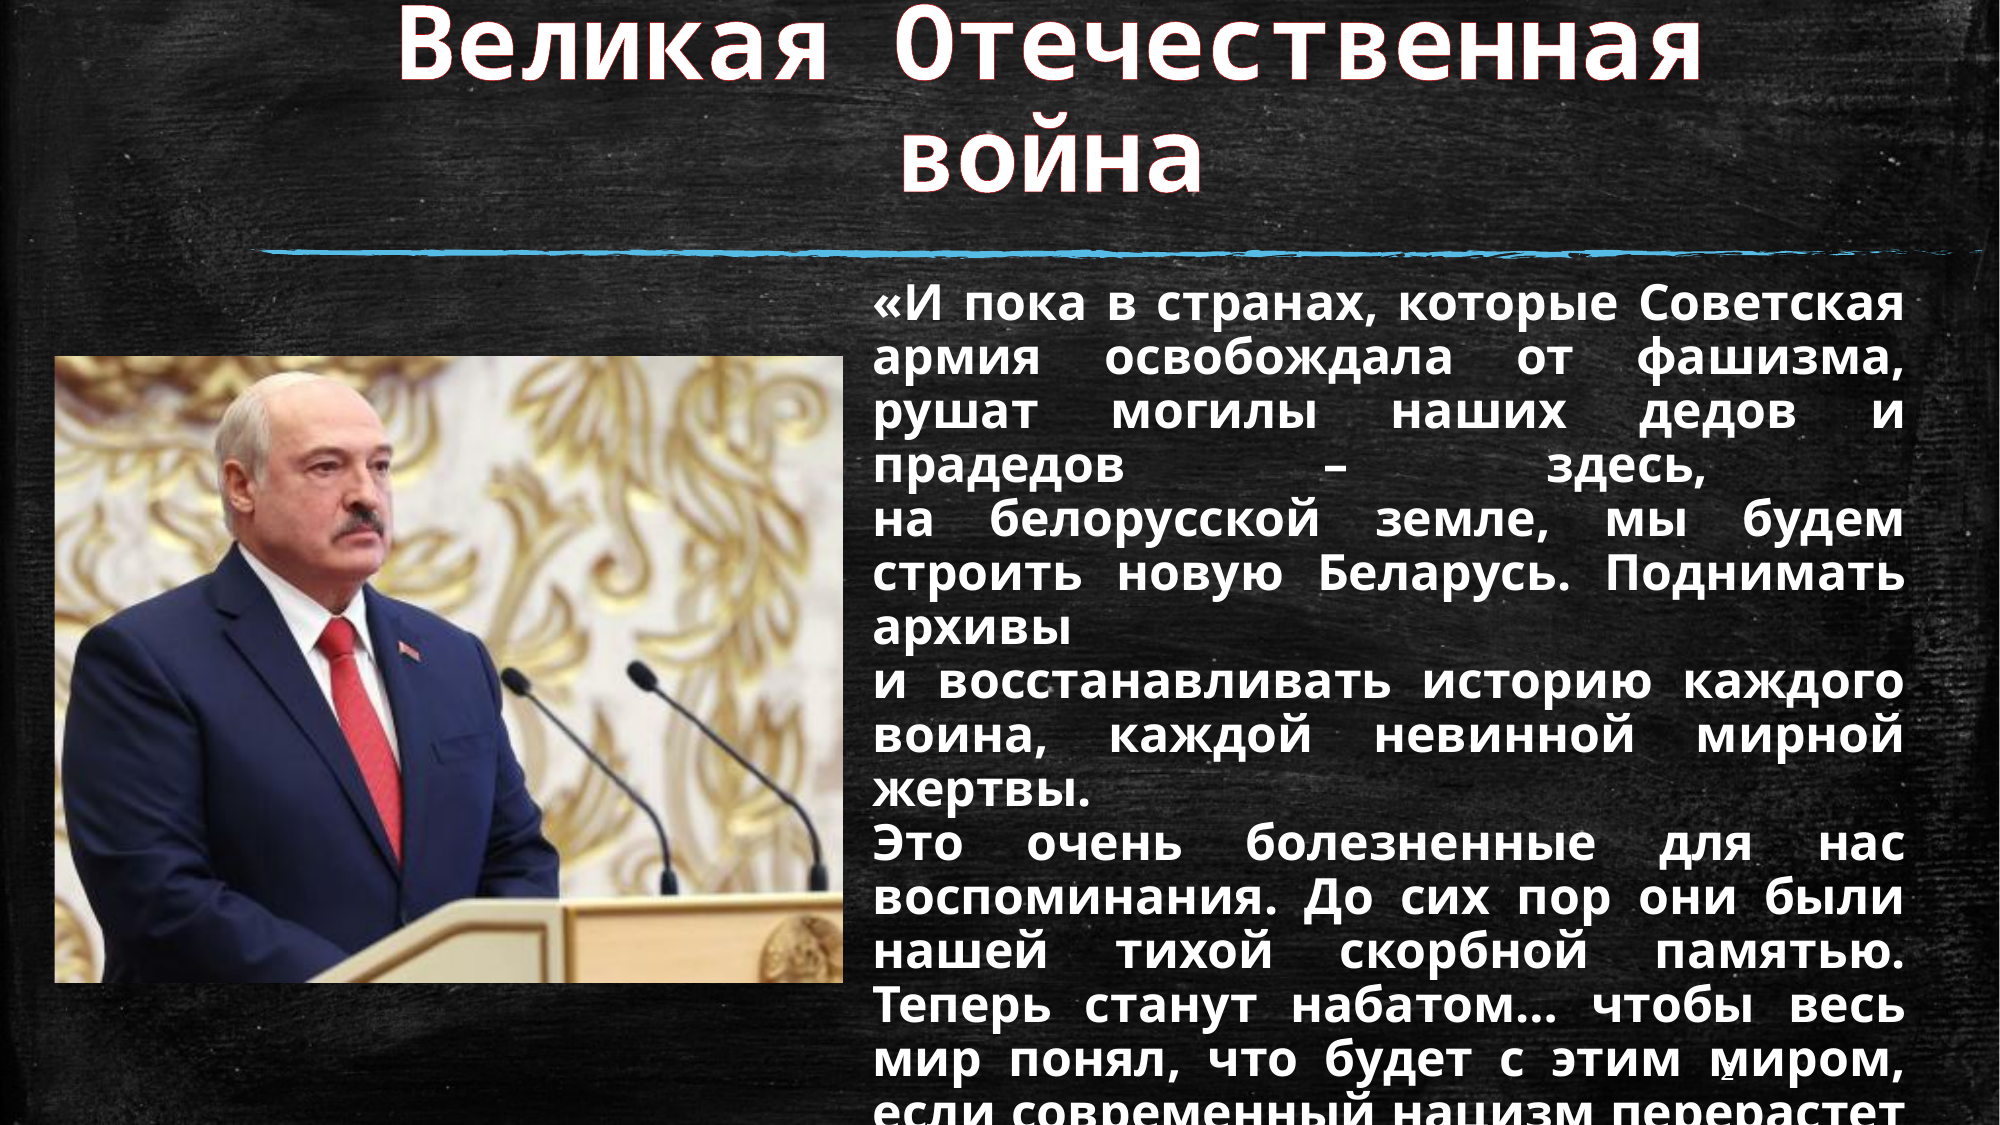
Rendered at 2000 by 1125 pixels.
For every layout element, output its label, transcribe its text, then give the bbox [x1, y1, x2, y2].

slide_number 2 [1562, 1050, 1750, 1096]
title Великая Отечественная война [220, 54, 1880, 222]
picture [54, 356, 843, 983]
text_box «И пока в странах, которые Советская армия освобождала от фашизма, рушат могилы наших дедов и прадедов – здесь, на белорусской земле, мы будем строить новую Беларусь. Поднимать архивы и восстанавливать историю каждого воина, каждой невинной мирной жертвы. Это очень болезненные для нас воспоминания. До сих пор они были нашей тихой скорбной памятью. Теперь станут набатом… чтобы весь мир понял, что будет с этим миром, если современный нацизм перерастет в фашизм» из выступления Главы государства на торжественном собрании ко Дню Независимости Беларуси 2 июля 2022 г. [857, 269, 1922, 1125]
